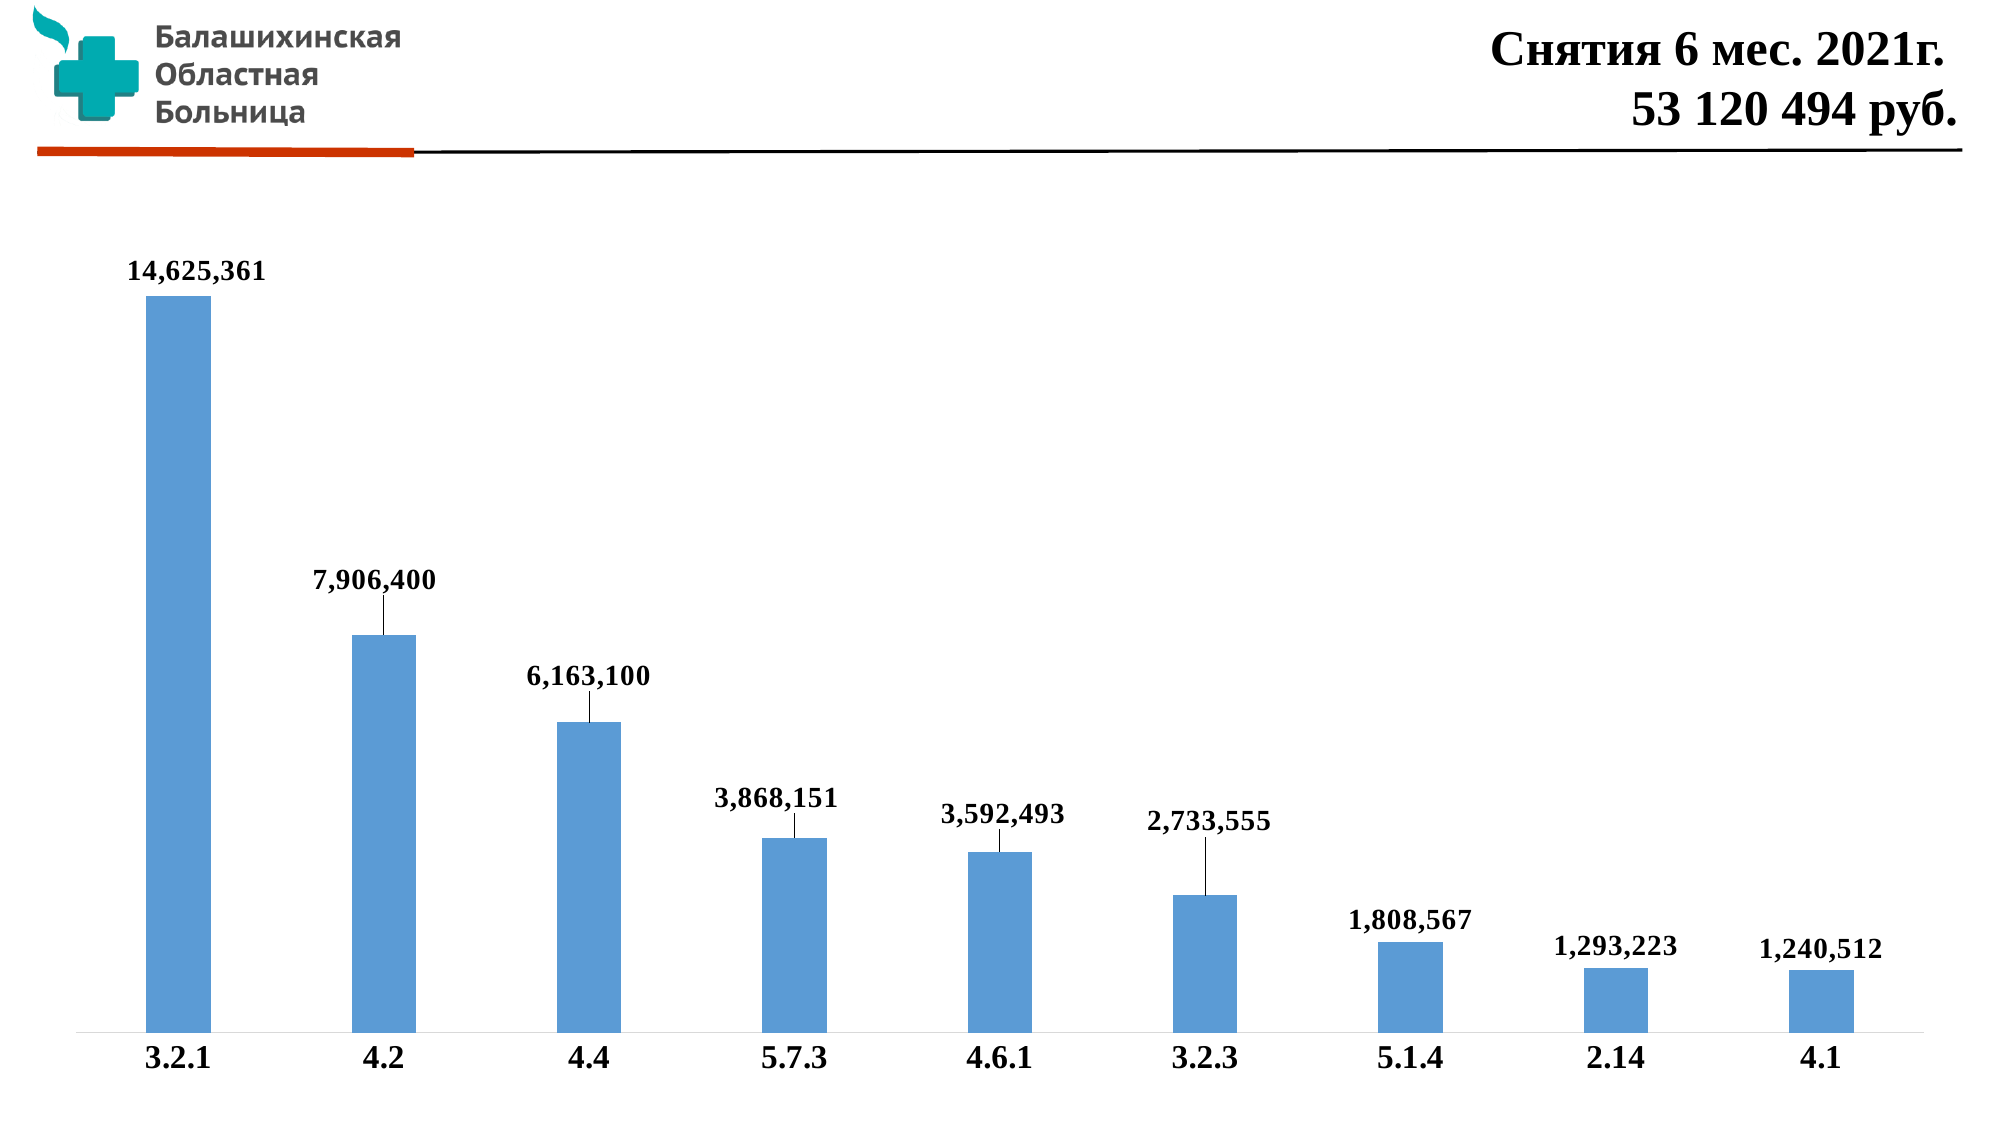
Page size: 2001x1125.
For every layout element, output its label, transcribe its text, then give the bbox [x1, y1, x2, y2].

text_box Снятия 6 мес. 2021г. 53 120 494 руб. [1474, 7, 1973, 143]
picture [24, 5, 415, 126]
chart [37, 209, 1963, 1094]
